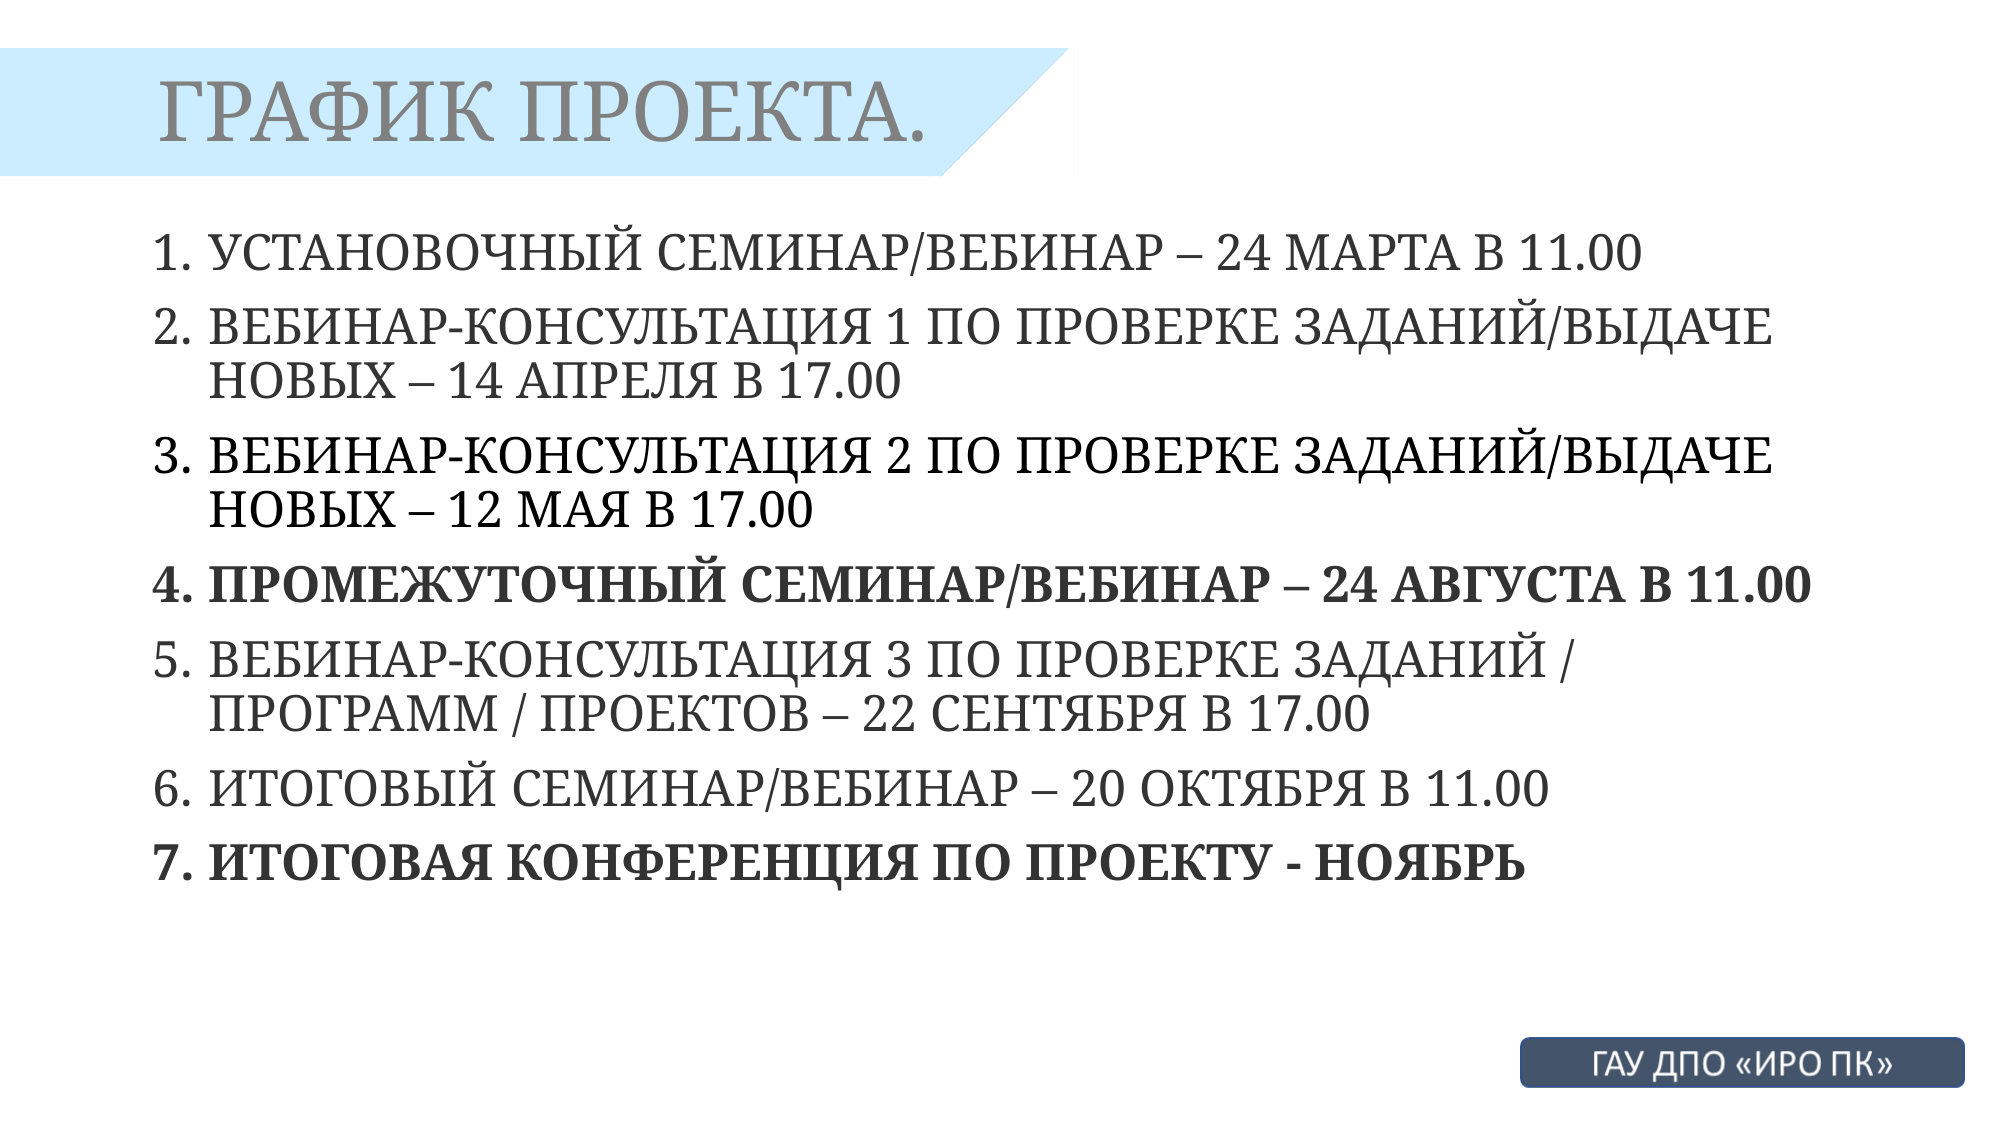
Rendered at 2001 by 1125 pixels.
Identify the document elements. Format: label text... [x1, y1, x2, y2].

list УСТАНОВОЧНЫЙ СЕМИНАР/ВЕБИНАР – 24 МАРТА В 11.00 ВЕБИНАР-КОНСУЛЬТАЦИЯ 1 ПО ПРОВЕРКЕ ЗАДАНИЙ/ВЫДАЧЕ НОВЫХ – 14 АПРЕЛЯ В 17.00 ВЕБИНАР-КОНСУЛЬТАЦИЯ 2 ПО ПРОВЕРКЕ ЗАДАНИЙ/ВЫДАЧЕ НОВЫХ – 12 МАЯ В 17.00 ПРОМЕЖУТОЧНЫЙ СЕМИНАР/ВЕБИНАР – 24 АВГУСТА В 11.00 ВЕБИНАР-КОНСУЛЬТАЦИЯ 3 ПО ПРОВЕРКЕ ЗАДАНИЙ / ПРОГРАММ / ПРОЕКТОВ – 22 СЕНТЯБРЯ В 17.00 ИТОГОВЫЙ СЕМИНАР/ВЕБИНАР – 20 ОКТЯБРЯ В 11.00 ИТОГОВАЯ КОНФЕРЕНЦИЯ ПО ПРОЕКТУ - НОЯБРЬ [137, 219, 1863, 934]
picture [924, 40, 1078, 194]
picture [1520, 1027, 1965, 1109]
title ГРАФИК ПРОЕКТА. [0, 48, 924, 177]
